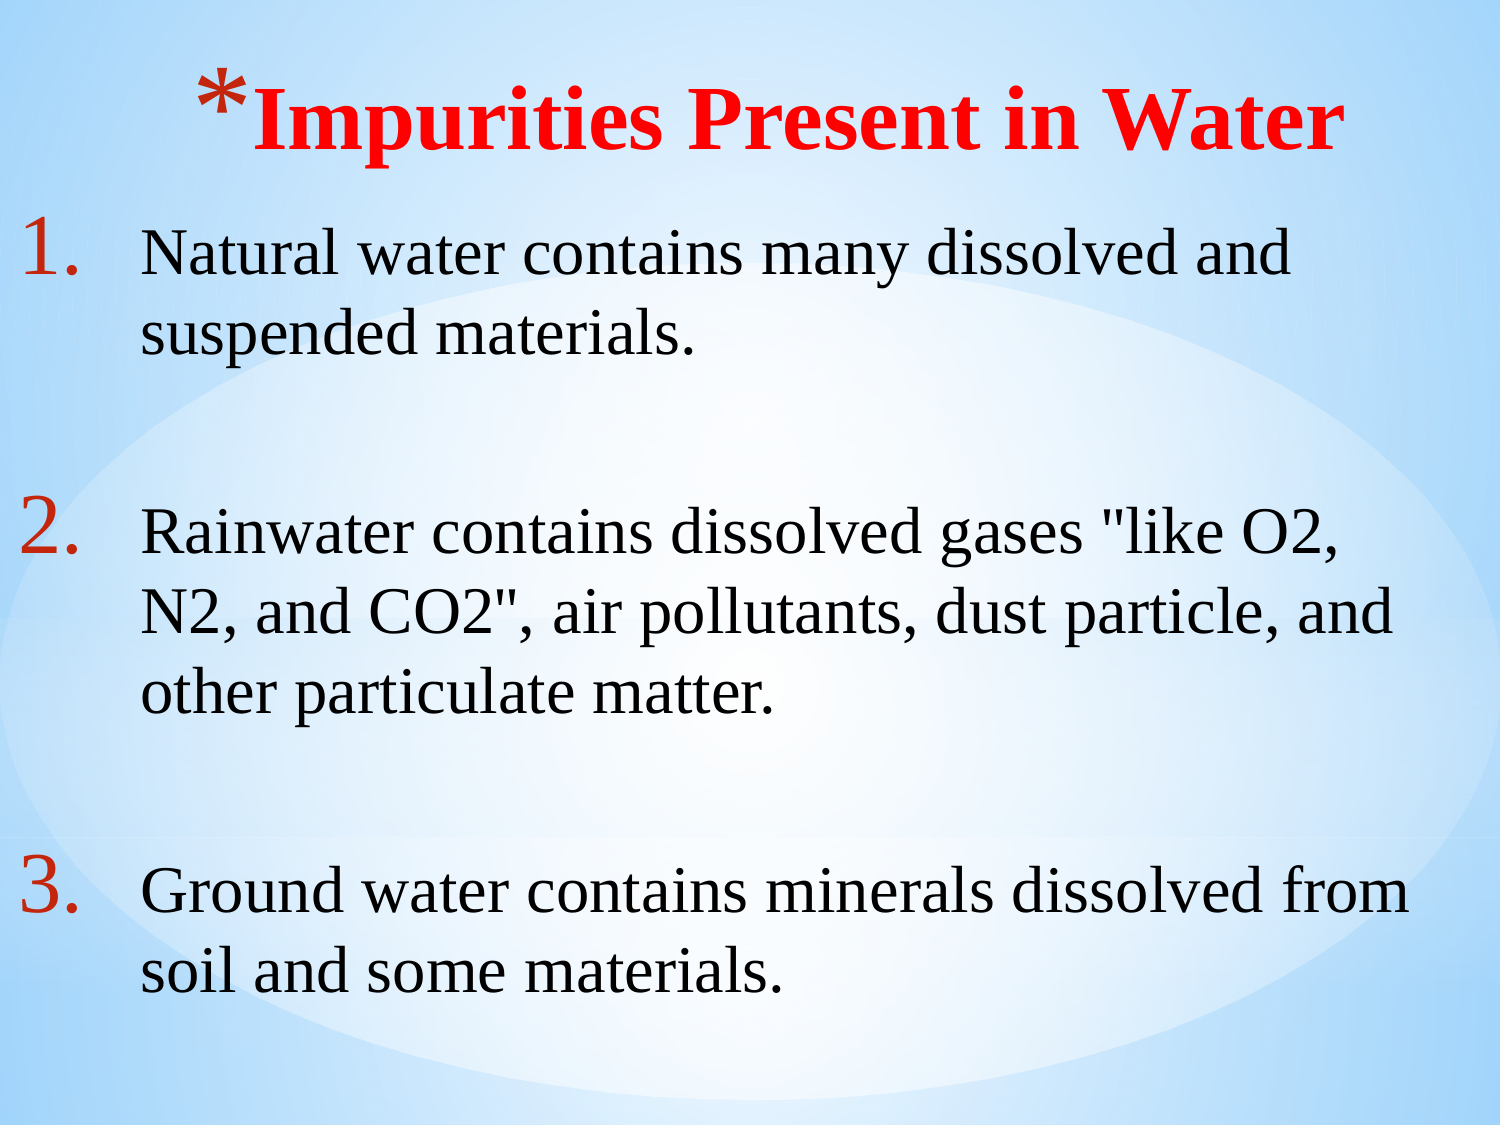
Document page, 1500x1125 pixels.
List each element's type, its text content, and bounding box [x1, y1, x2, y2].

title Impurities Present in Water [62, 50, 1363, 200]
list Natural water contains many dissolved and suspended materials. Rainwater contains dissolved gases ''like O2, N2, and CO2'', air pollutants, dust particle, and other particulate matter. Ground water contains minerals dissolved from soil and some materials. [3, 200, 1466, 770]
